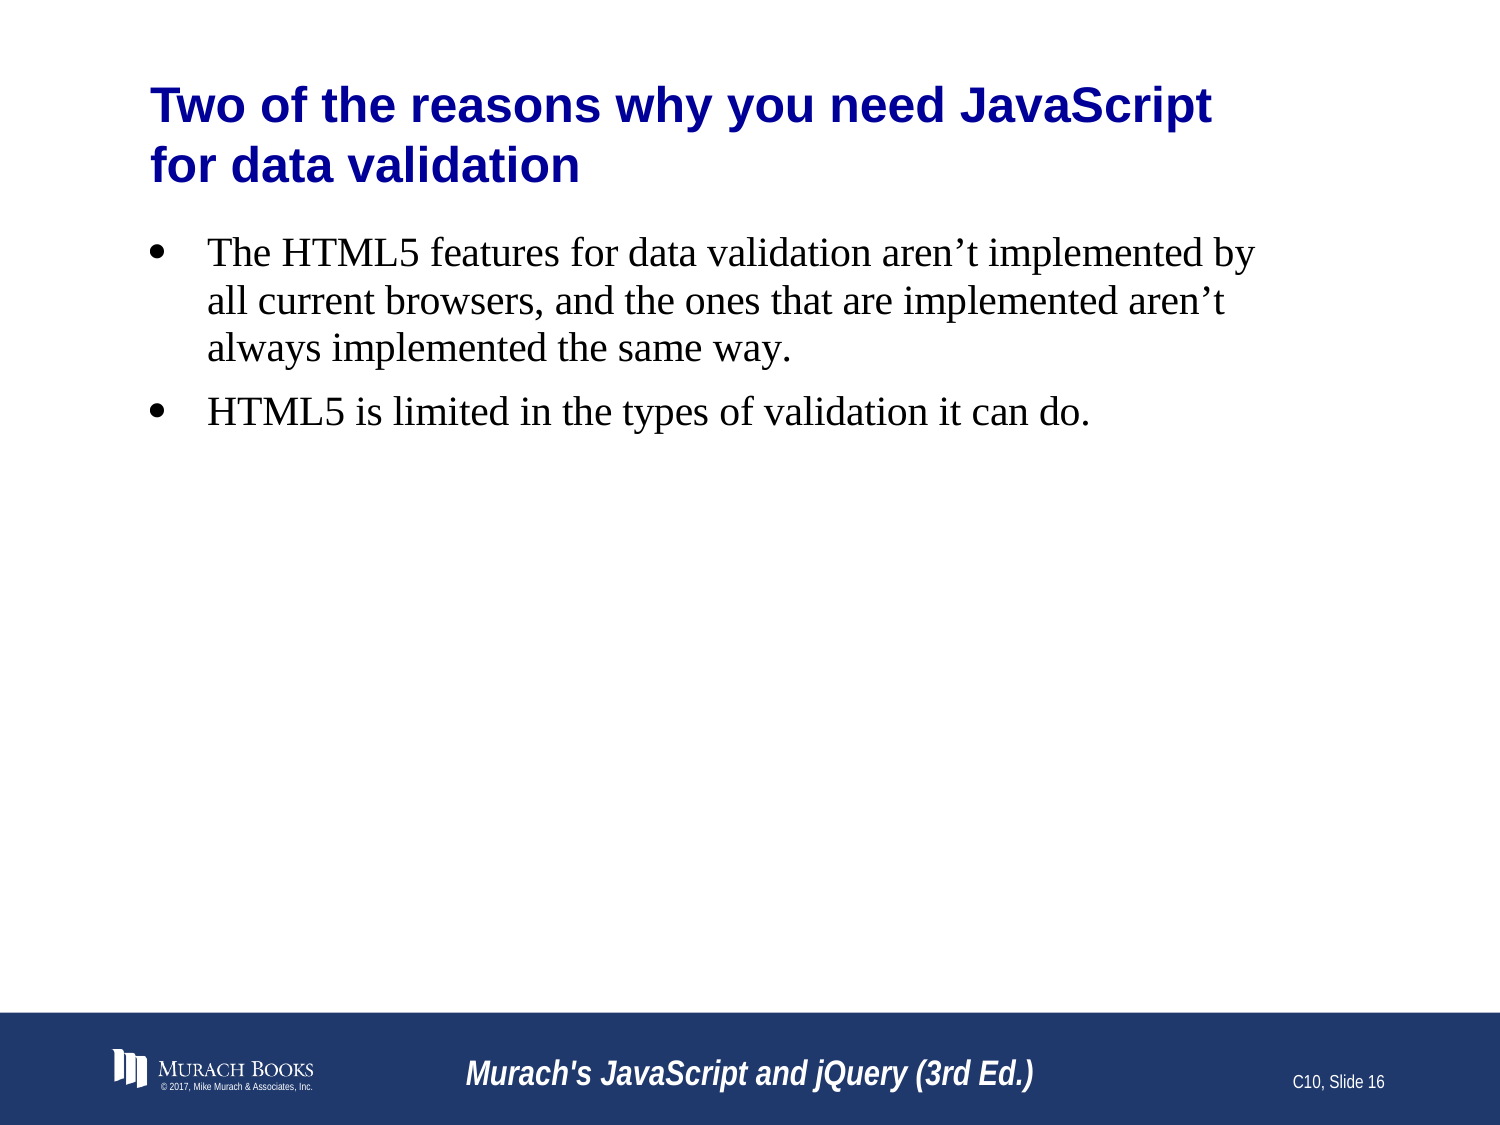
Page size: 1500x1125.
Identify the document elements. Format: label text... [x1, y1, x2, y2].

footer © 2017, Mike Murach & Associates, Inc. [12, 1025, 463, 1100]
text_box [149, 224, 1348, 448]
title Two of the reasons why you need JavaScript for data validation [150, 72, 1350, 194]
slide_number Murach's JavaScript and jQuery (3rd Ed.) [463, 1025, 1050, 1100]
slide_number C10, Slide 16 [1087, 1025, 1400, 1100]
